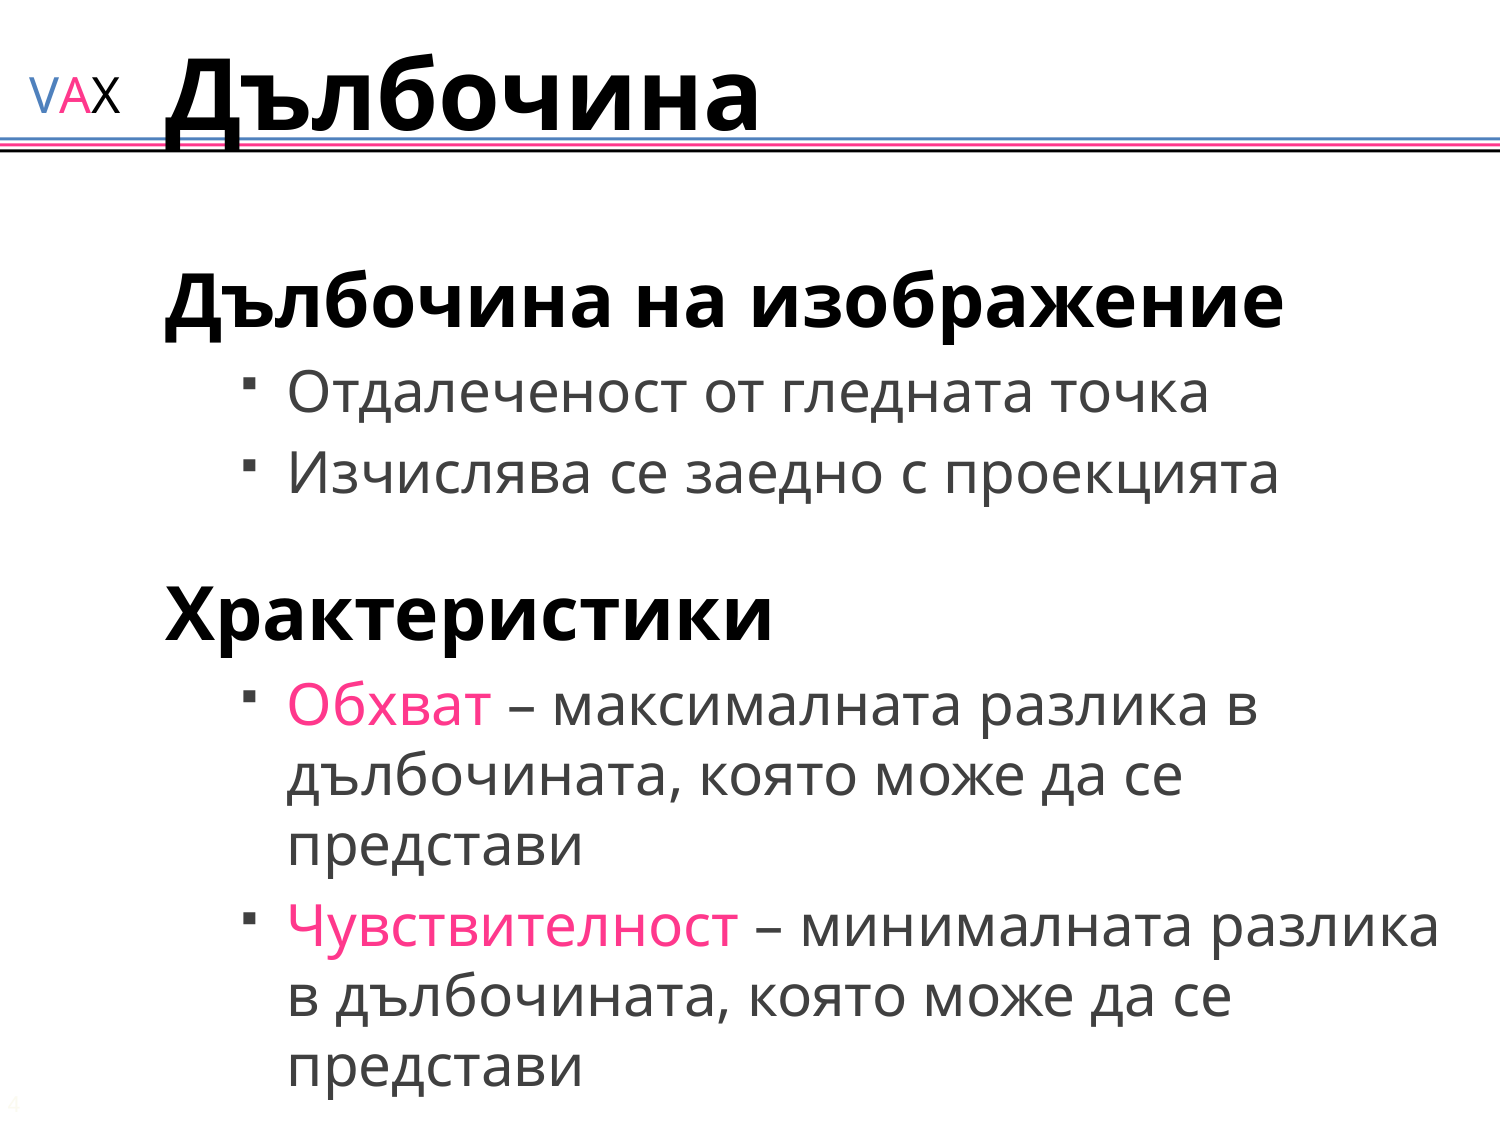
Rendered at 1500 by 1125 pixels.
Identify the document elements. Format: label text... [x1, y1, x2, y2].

list Дълбочина на изображение Отдалеченост от гледната точка Изчислява се заедно с проекцията Храктеристики Обхват – максималната разлика в дълбочината, която може да се представи Чувствителност – минималната разлика в дълбочината, която може да се представи [150, 200, 1488, 1113]
title Дълбочина [0, 37, 1500, 144]
